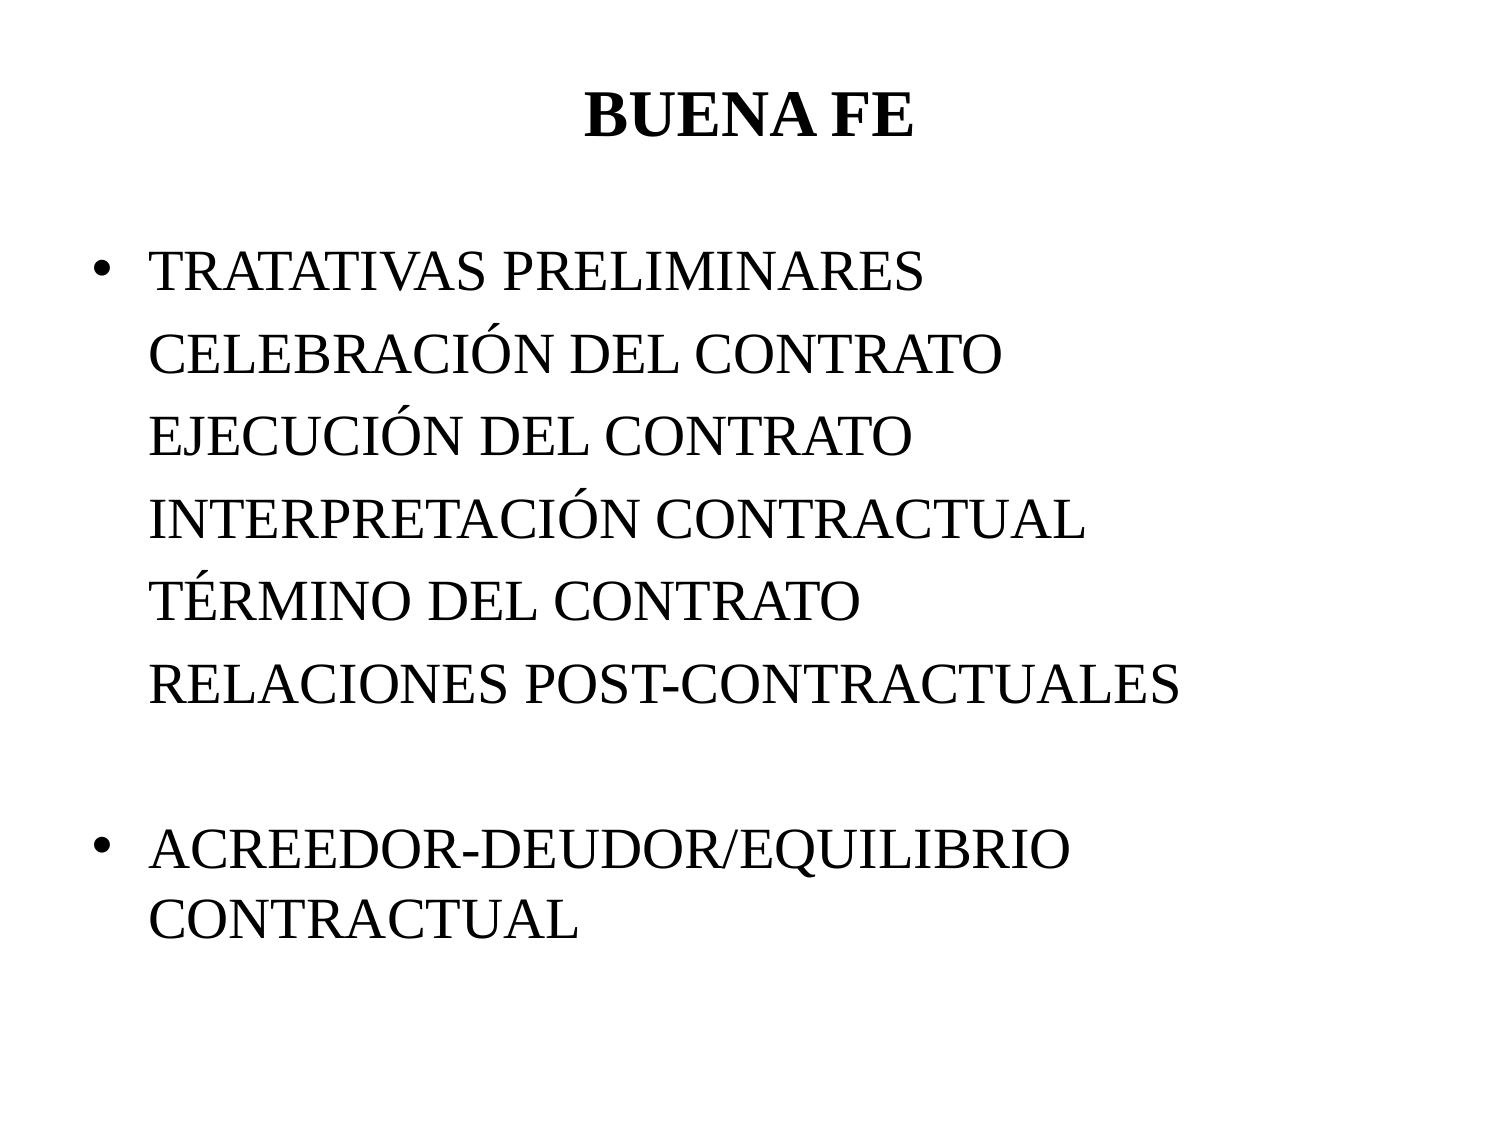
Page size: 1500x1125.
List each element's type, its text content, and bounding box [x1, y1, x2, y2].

text_box BUENA FE [74, 62, 1425, 173]
list TRATATIVAS PRELIMINARES CELEBRACIÓN DEL CONTRATO EJECUCIÓN DEL CONTRATO INTERPRETACIÓN CONTRACTUAL TÉRMINO DEL CONTRATO RELACIONES POST-CONTRACTUALES ACREEDOR-DEUDOR/EQUILIBRIO CONTRACTUAL [76, 224, 1424, 1000]
